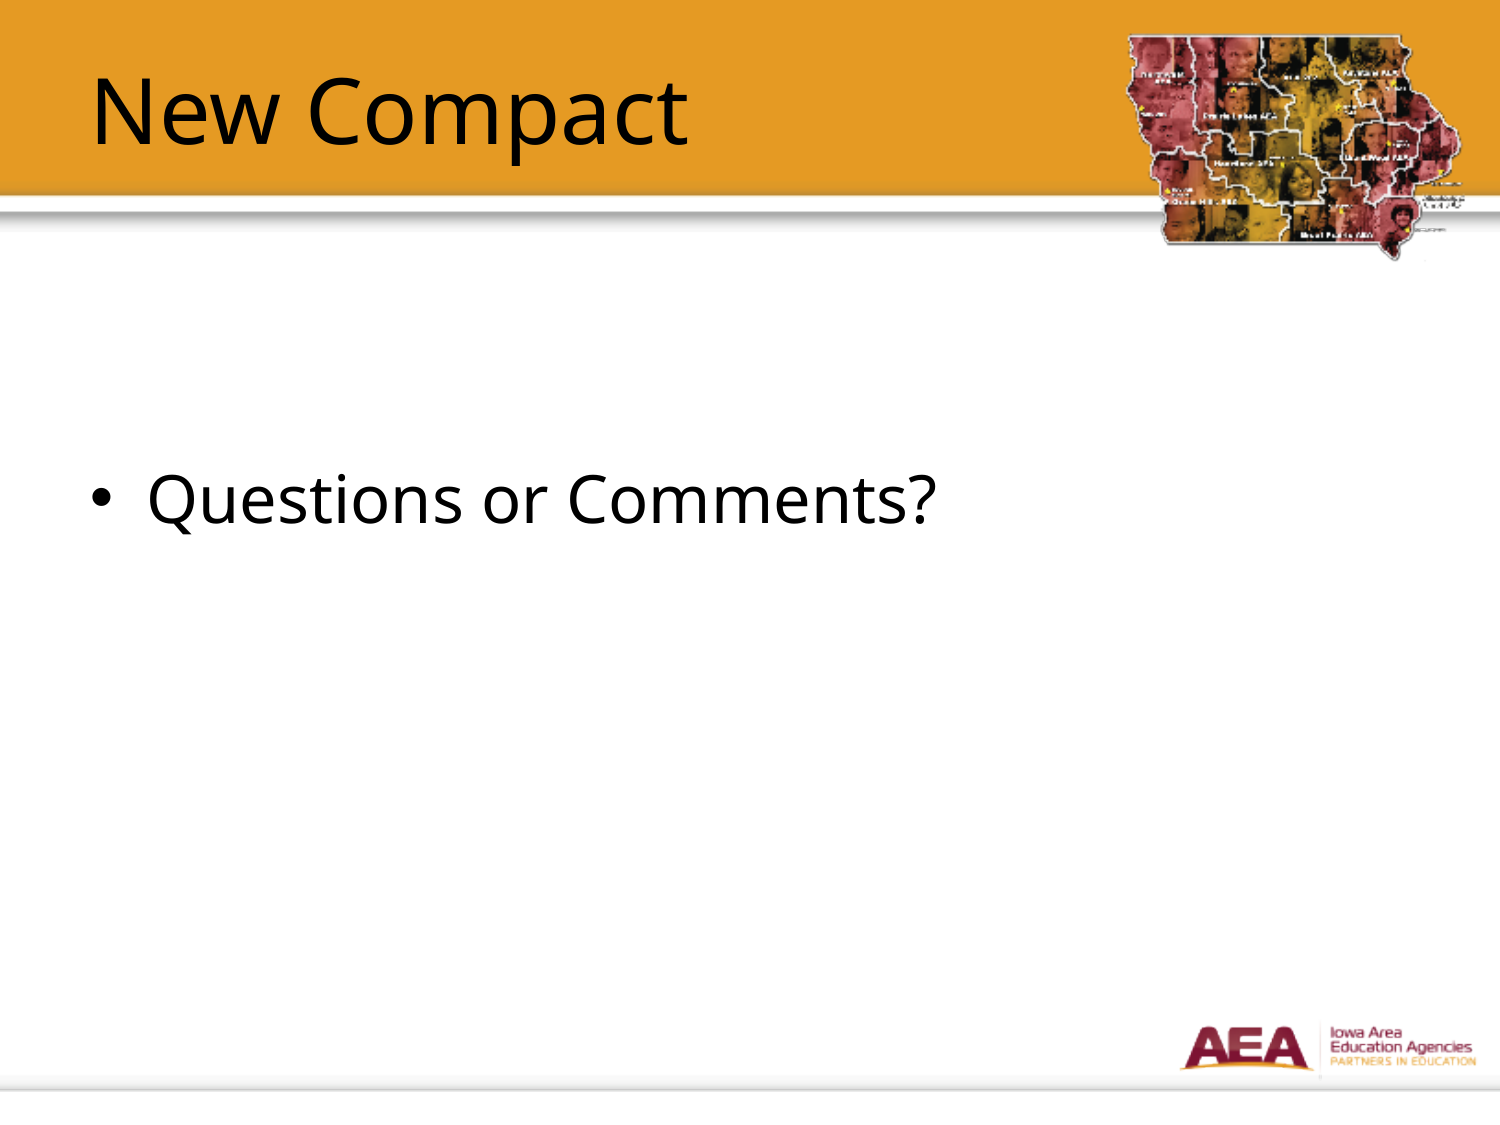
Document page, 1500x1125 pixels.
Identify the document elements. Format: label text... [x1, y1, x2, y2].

list Questions or Comments? [75, 262, 1425, 1005]
picture [0, 0, 1500, 1125]
title New Compact [75, 45, 1425, 233]
